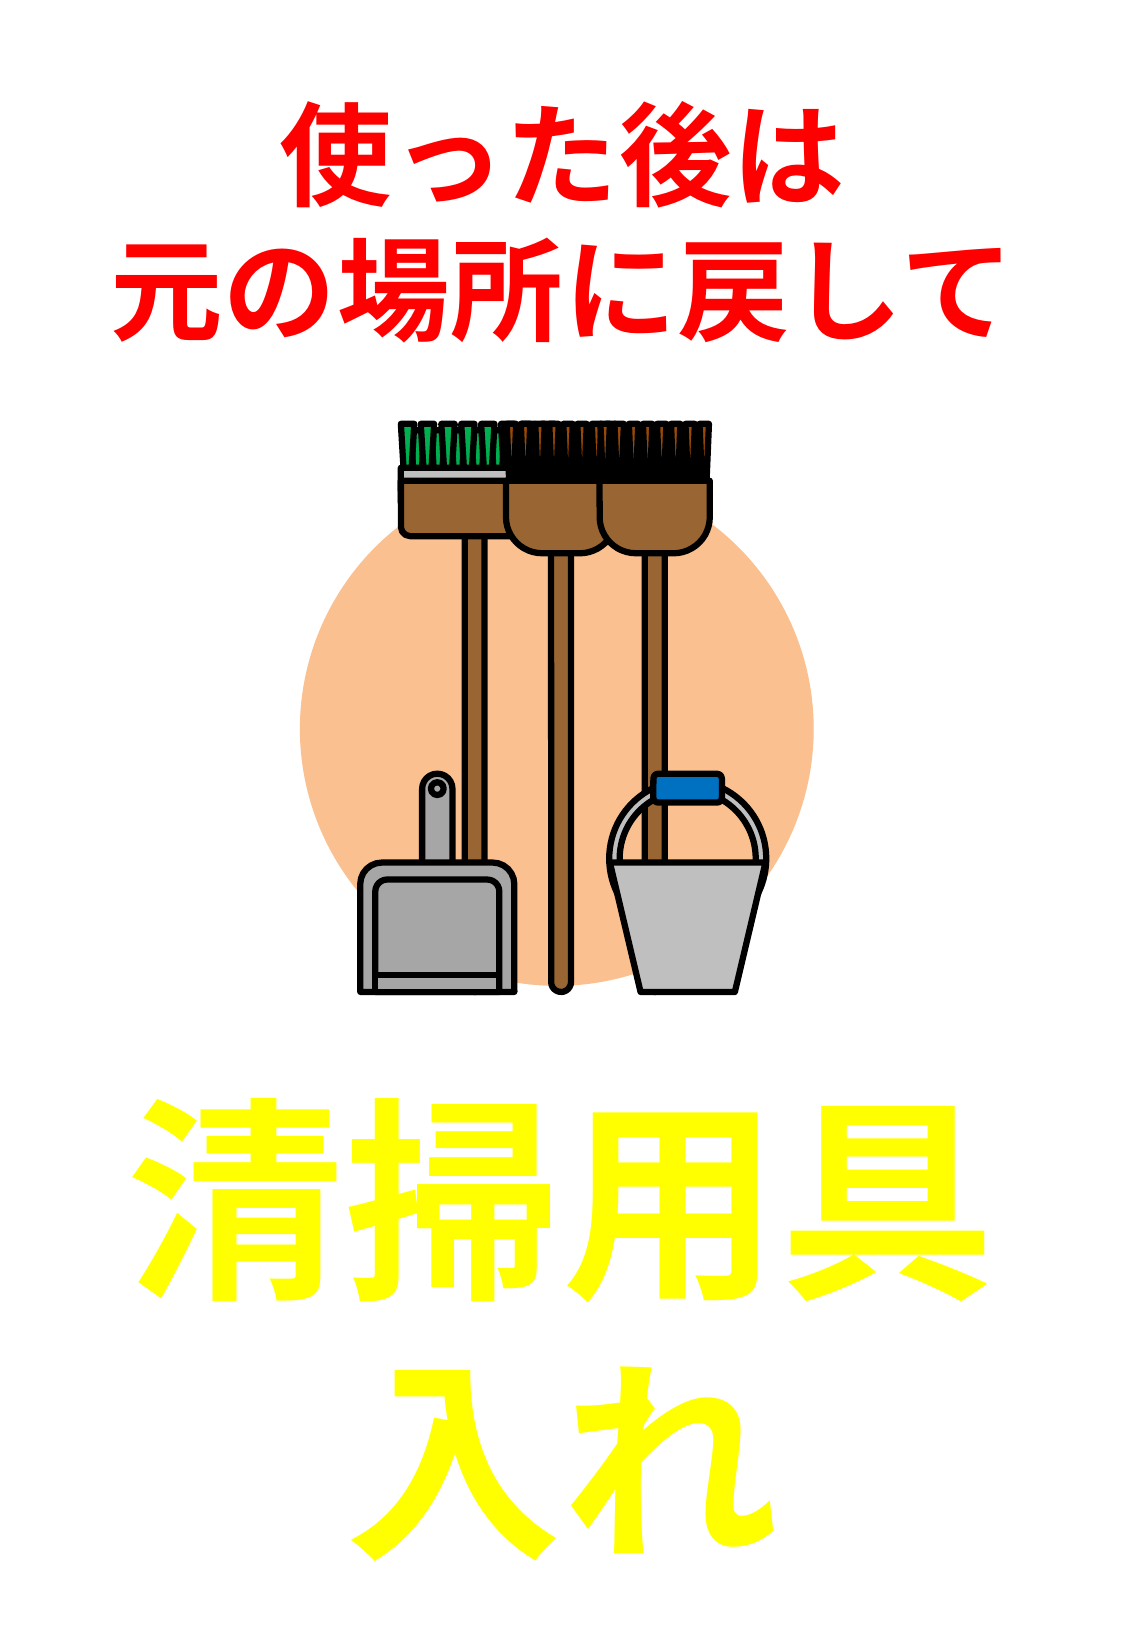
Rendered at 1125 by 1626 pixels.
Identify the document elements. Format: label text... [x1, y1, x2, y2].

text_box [299, 423, 814, 993]
text_box 清掃用具 入れ [0, 1058, 1125, 1594]
text_box 使った後は 元の場所に戻して [0, 77, 1125, 362]
